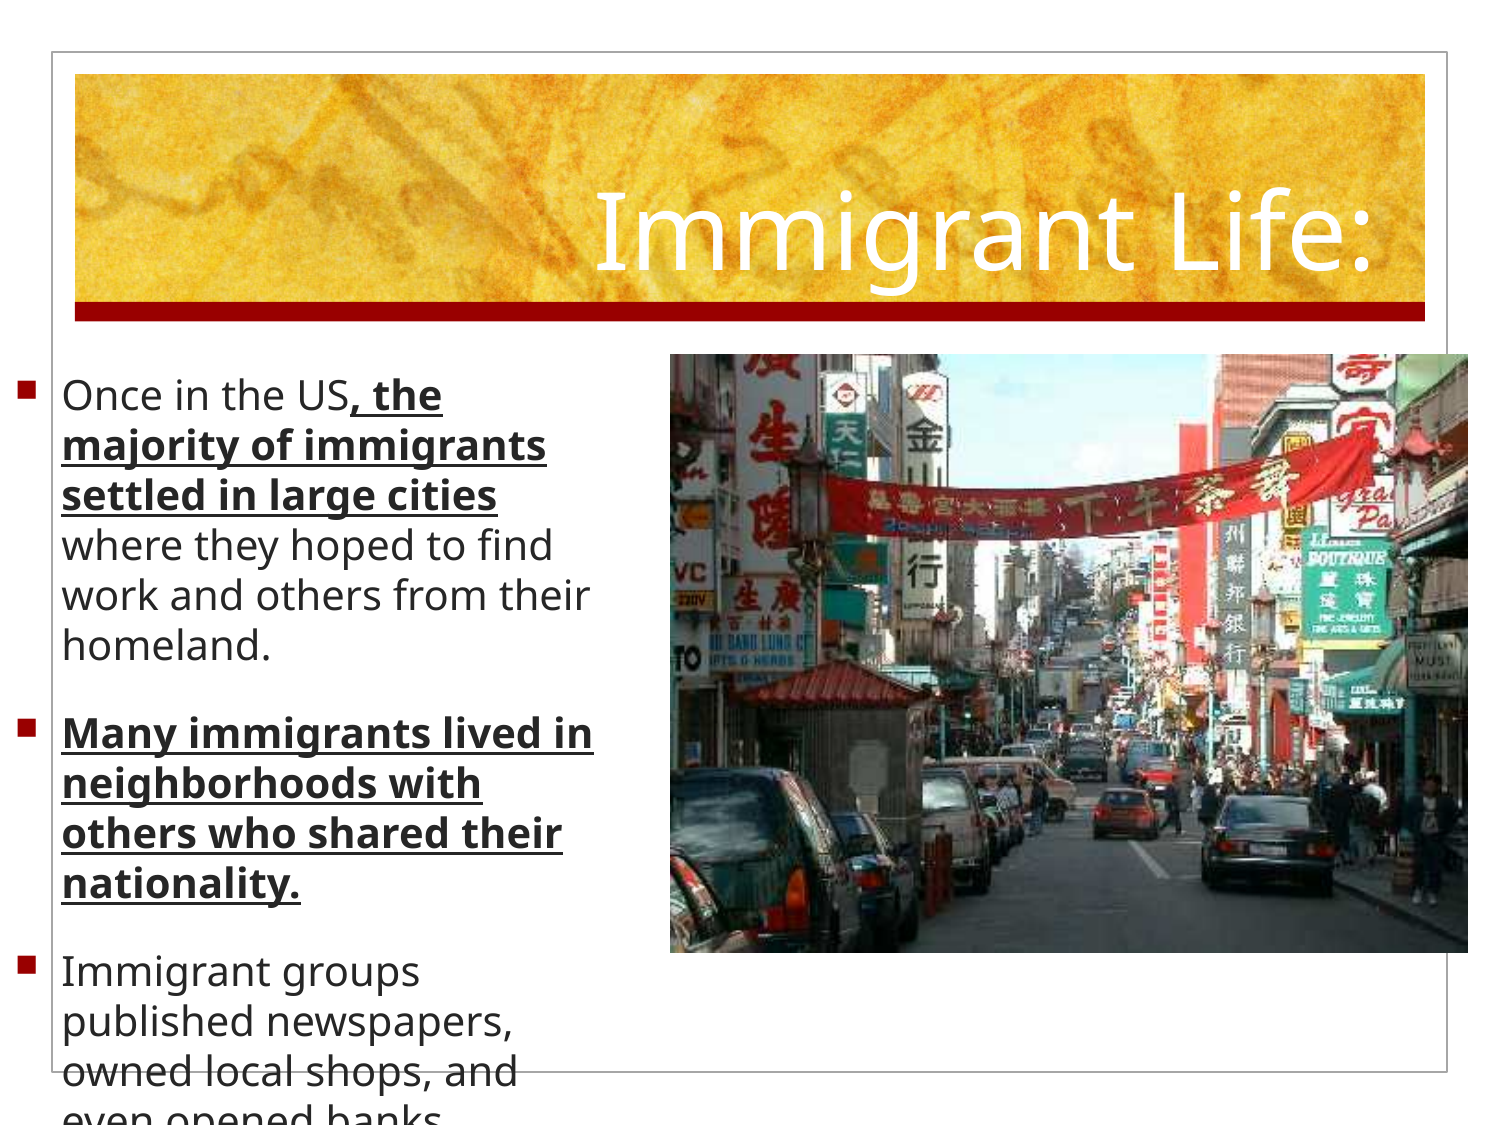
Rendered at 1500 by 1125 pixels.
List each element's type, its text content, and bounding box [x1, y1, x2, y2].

title Immigrant Life: [108, 74, 1392, 292]
picture [670, 354, 1469, 954]
picture [75, 74, 1425, 301]
list Once in the US, the majority of immigrants settled in large cities where they hoped to find work and others from their homeland. Many immigrants lived in neighborhoods with others who shared their nationality. Immigrant groups published newspapers, owned local shops, and even opened banks. [0, 361, 625, 1125]
